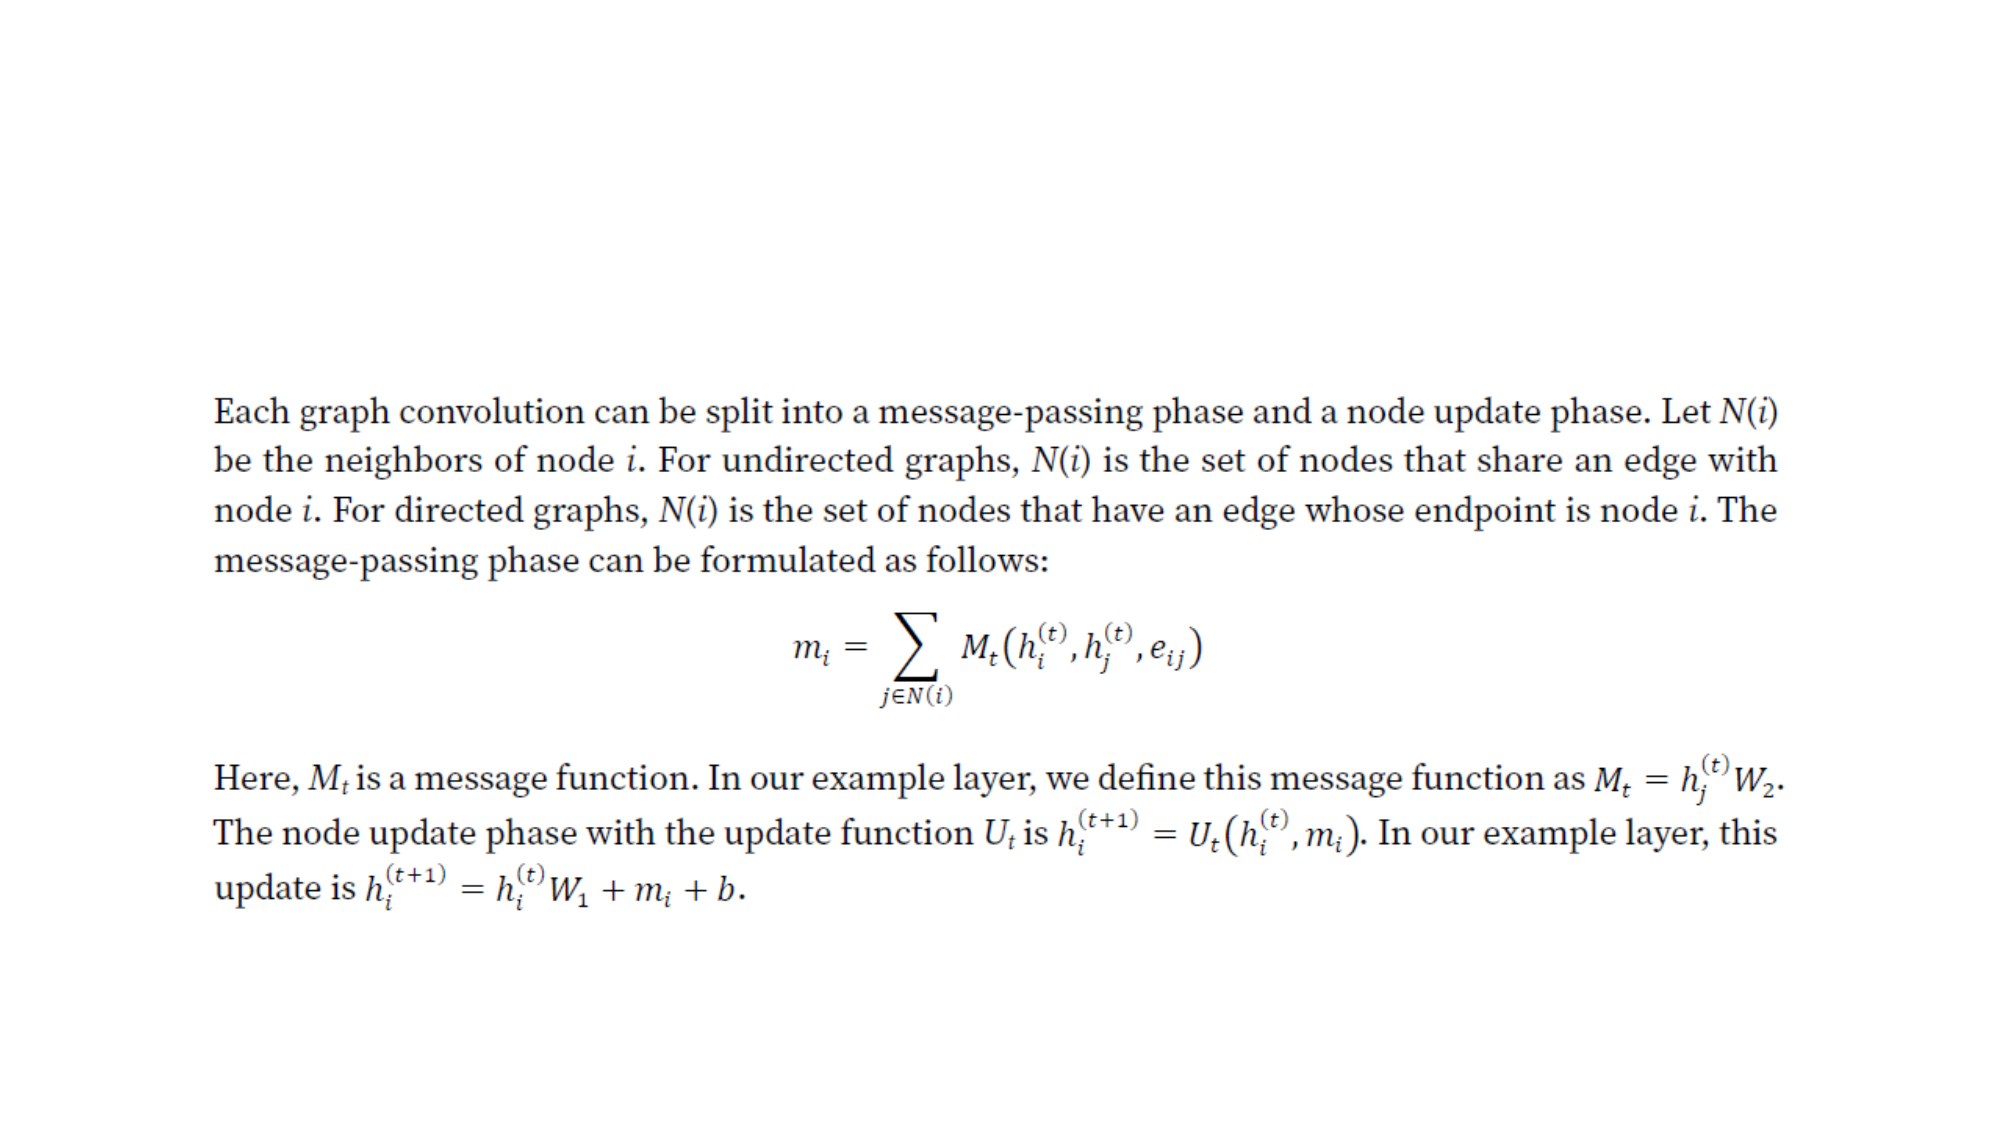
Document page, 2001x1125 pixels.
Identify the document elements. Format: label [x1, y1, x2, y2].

list [203, 378, 1797, 934]
